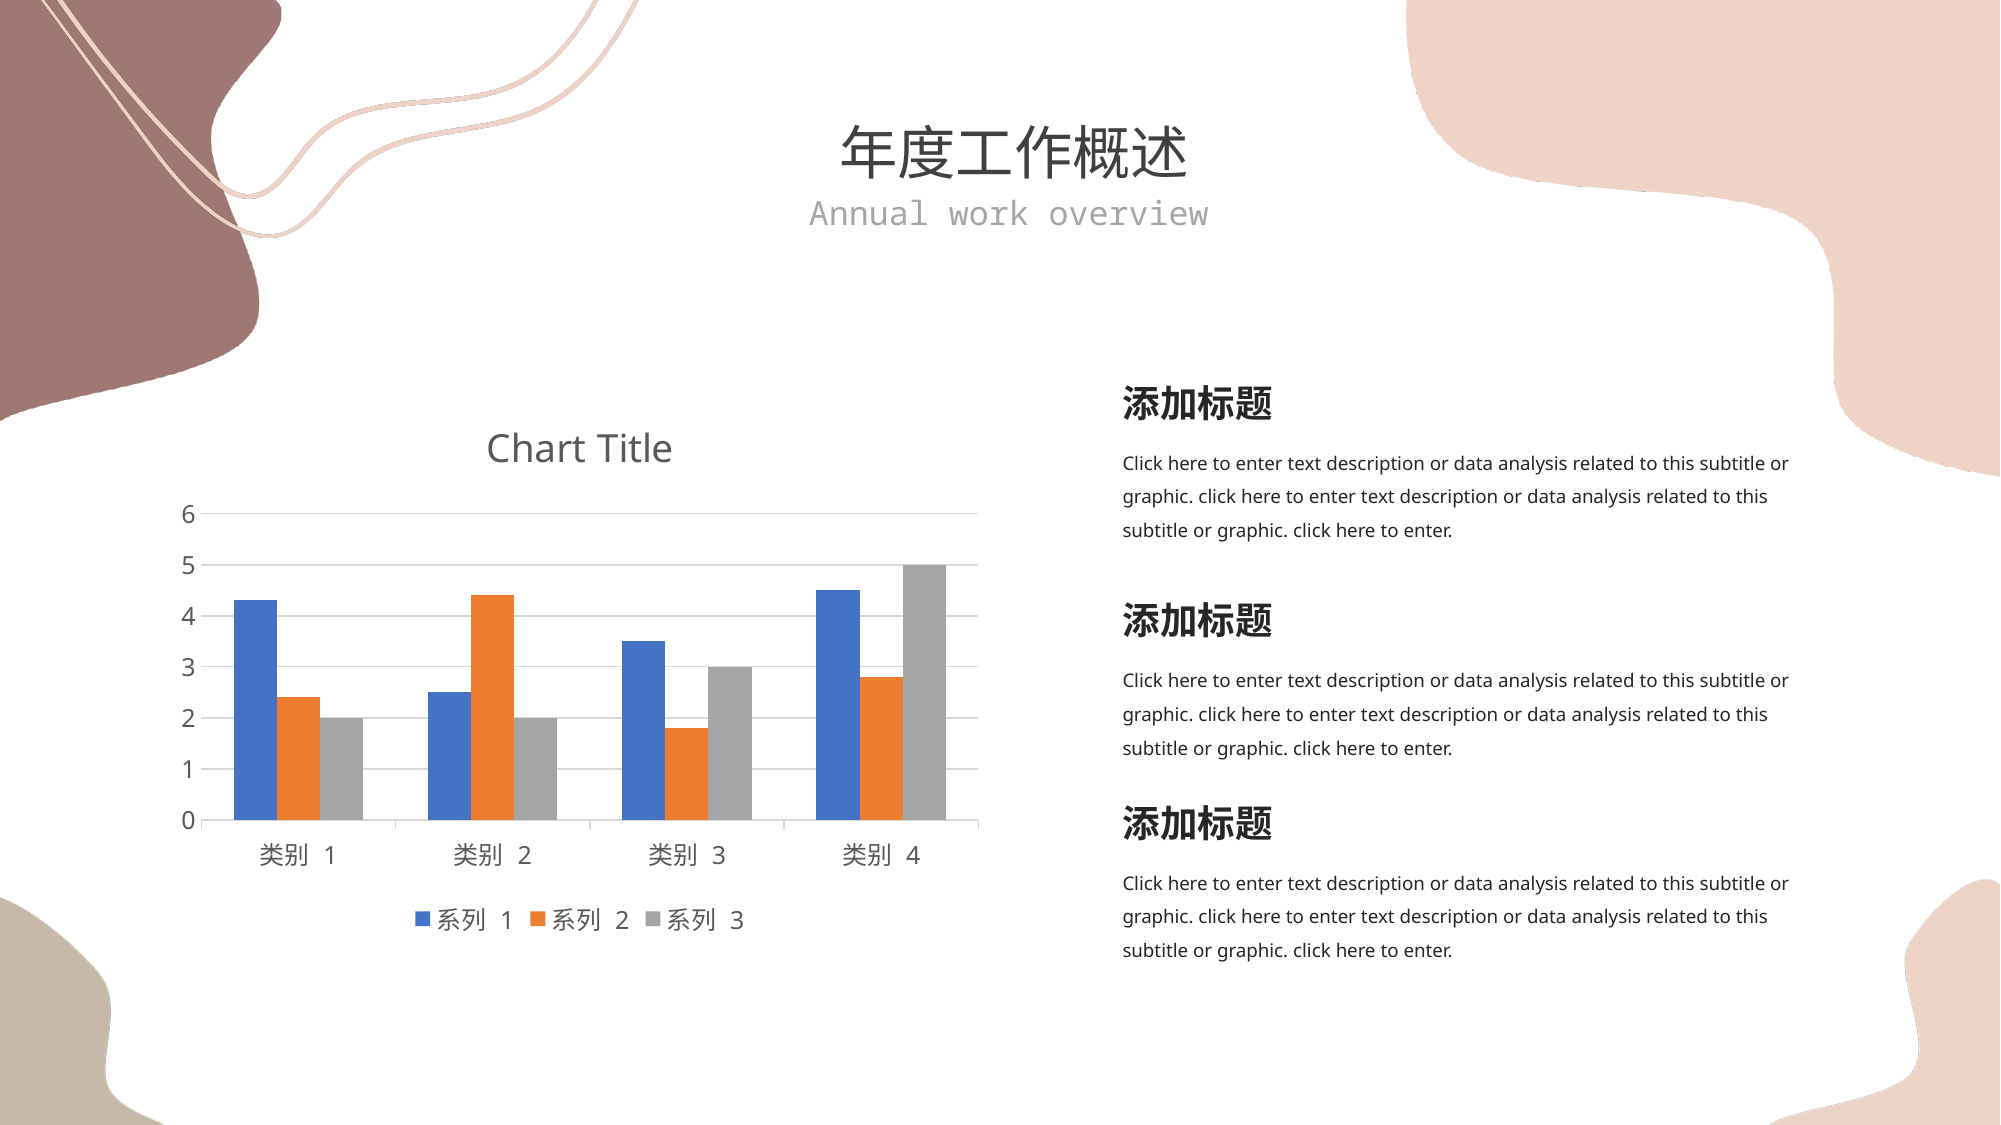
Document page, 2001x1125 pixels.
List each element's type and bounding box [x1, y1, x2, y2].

text_box [1107, 372, 1832, 547]
chart [164, 389, 995, 944]
text_box [1107, 792, 1832, 967]
text_box [0, 0, 2000, 1125]
text_box [733, 109, 1284, 241]
text_box [1107, 589, 1832, 765]
